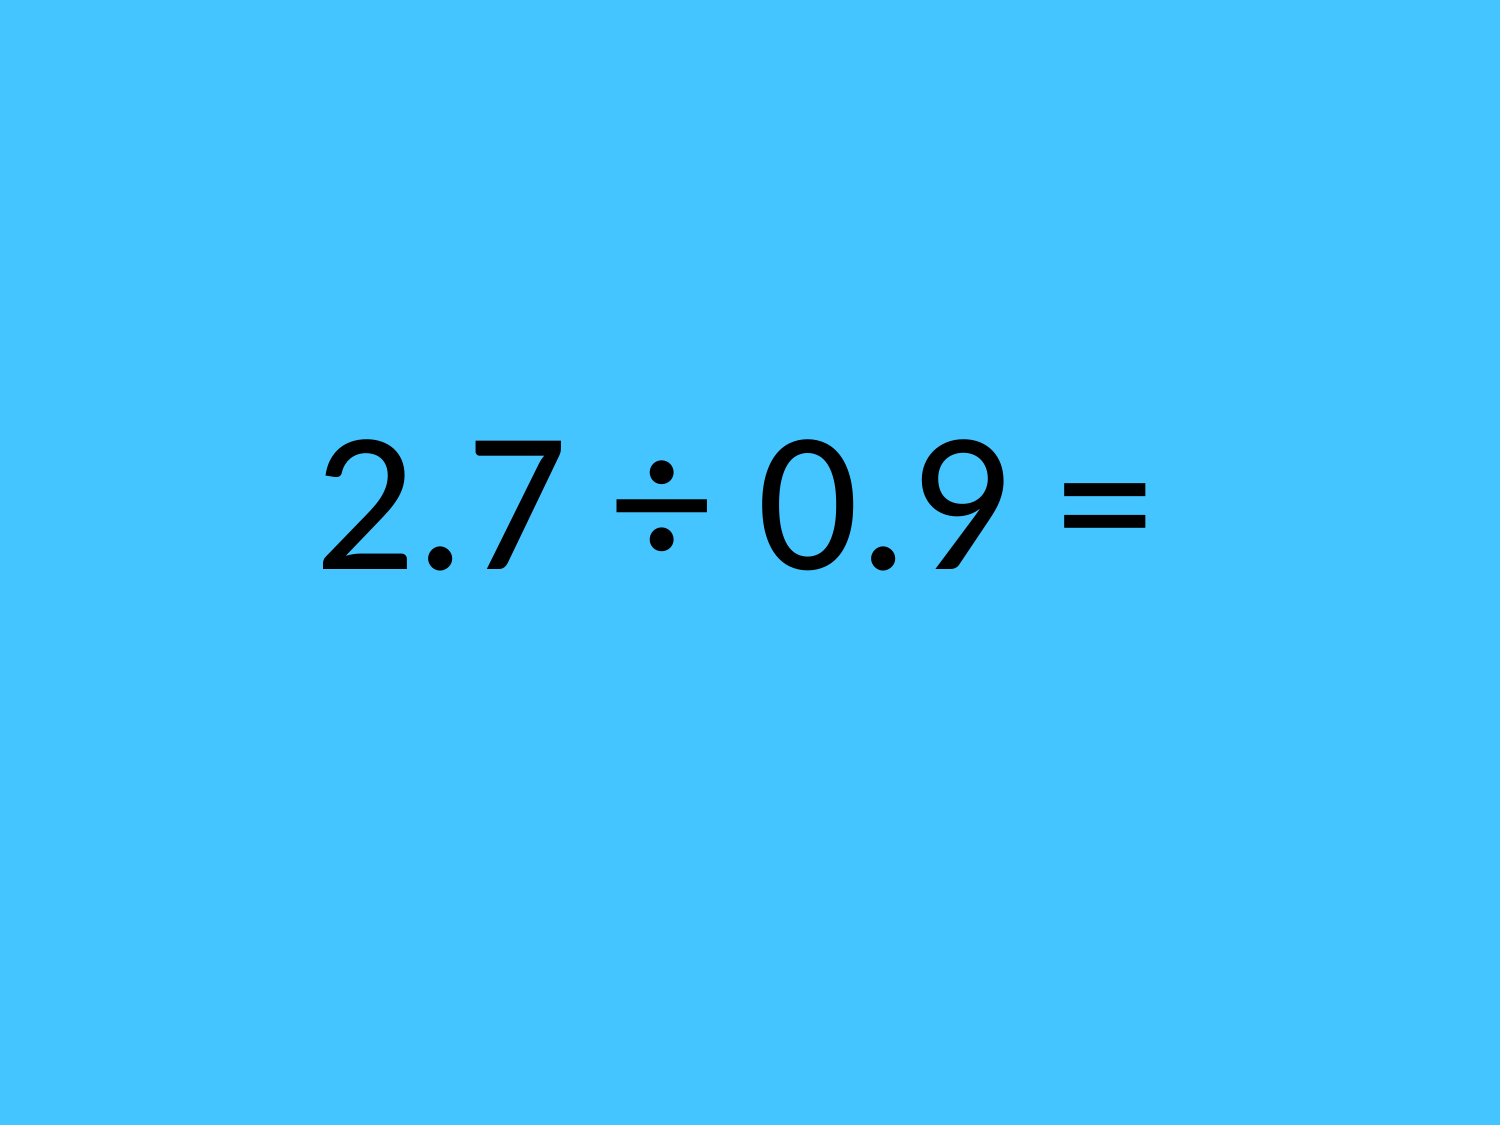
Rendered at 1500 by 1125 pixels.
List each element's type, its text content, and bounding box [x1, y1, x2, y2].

text_box 2.7 ÷ 0.9 = [299, 362, 1275, 618]
